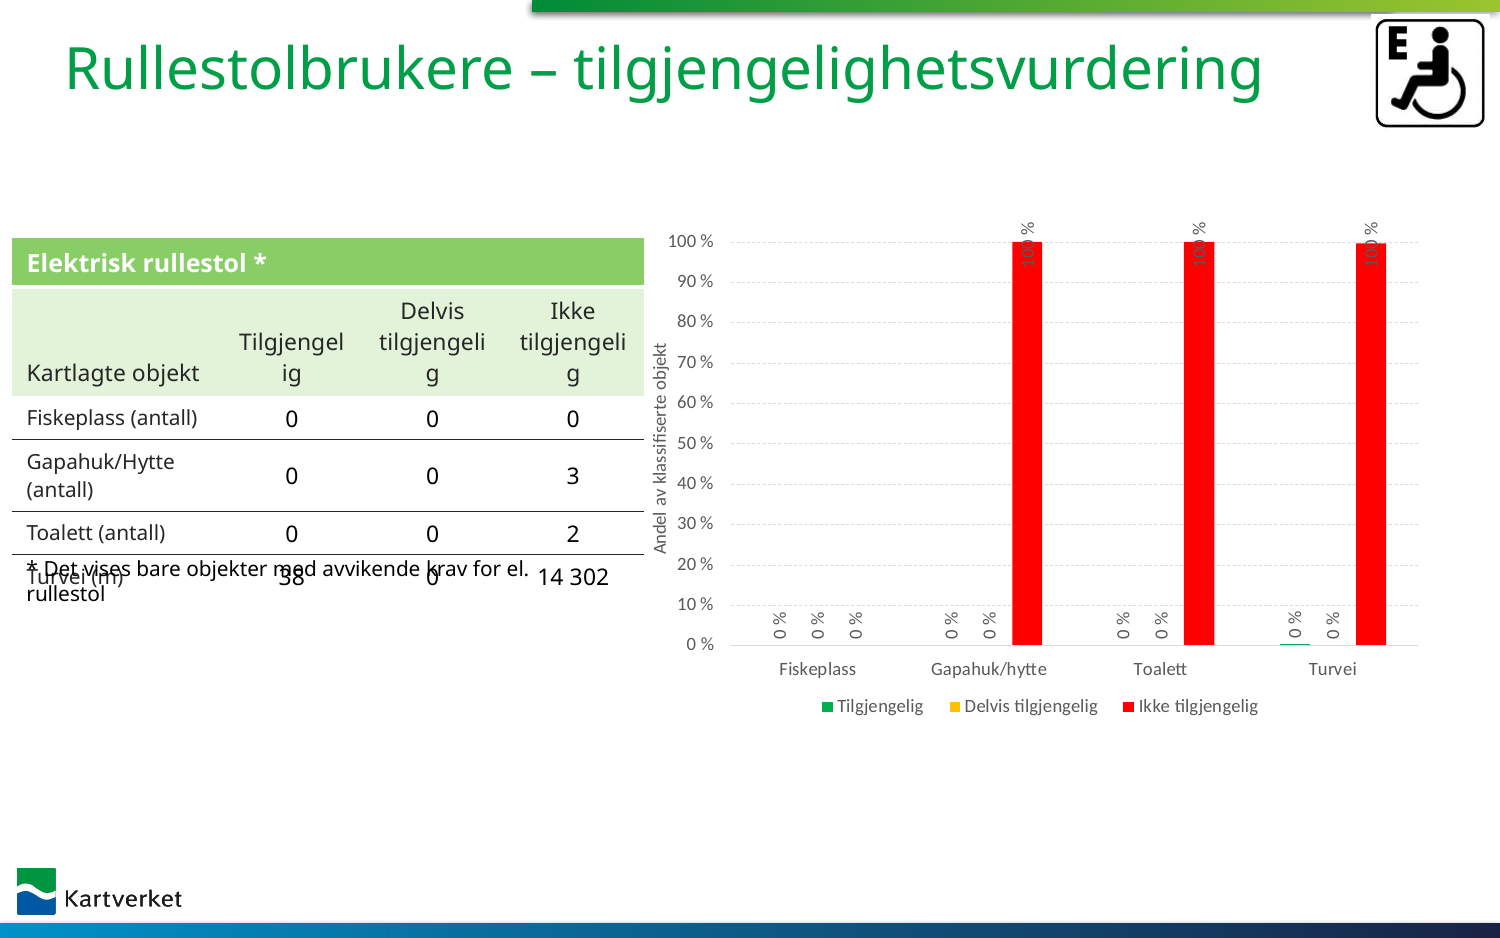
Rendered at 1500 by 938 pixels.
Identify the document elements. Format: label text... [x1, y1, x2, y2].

table_cell 0 [222, 512, 362, 548]
table_cell 0 [362, 440, 503, 511]
picture [643, 218, 1429, 728]
table_cell 0 [362, 396, 503, 439]
text_box Rullestolbrukere – tilgjengelighetsvurdering [49, 12, 1372, 109]
table_cell Gapahuk/Hytte (antall) [12, 440, 222, 511]
table_cell 3 [503, 440, 638, 511]
table_cell 0 [503, 396, 638, 439]
table_cell Fiskeplass (antall) [12, 396, 222, 439]
table_cell 2 [503, 512, 638, 554]
text_box * Det vises bare objekter med avvikende krav for el. rullestol [11, 548, 597, 613]
table_cell Ikke tilgjengelig [503, 289, 638, 396]
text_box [1371, 13, 1491, 133]
table_cell Delvis tilgjengelig [362, 289, 503, 396]
table_cell Tilgjengelig [222, 289, 362, 396]
table_cell Toalett (antall) [12, 512, 222, 548]
table_cell 0 [222, 396, 362, 439]
table_cell Kartlagte objekt [12, 289, 222, 396]
table_cell 14 302 [597, 555, 638, 598]
table_header Elektrisk rullestol * [12, 238, 638, 285]
table_cell 0 [222, 440, 362, 511]
table_cell 0 [362, 512, 503, 548]
